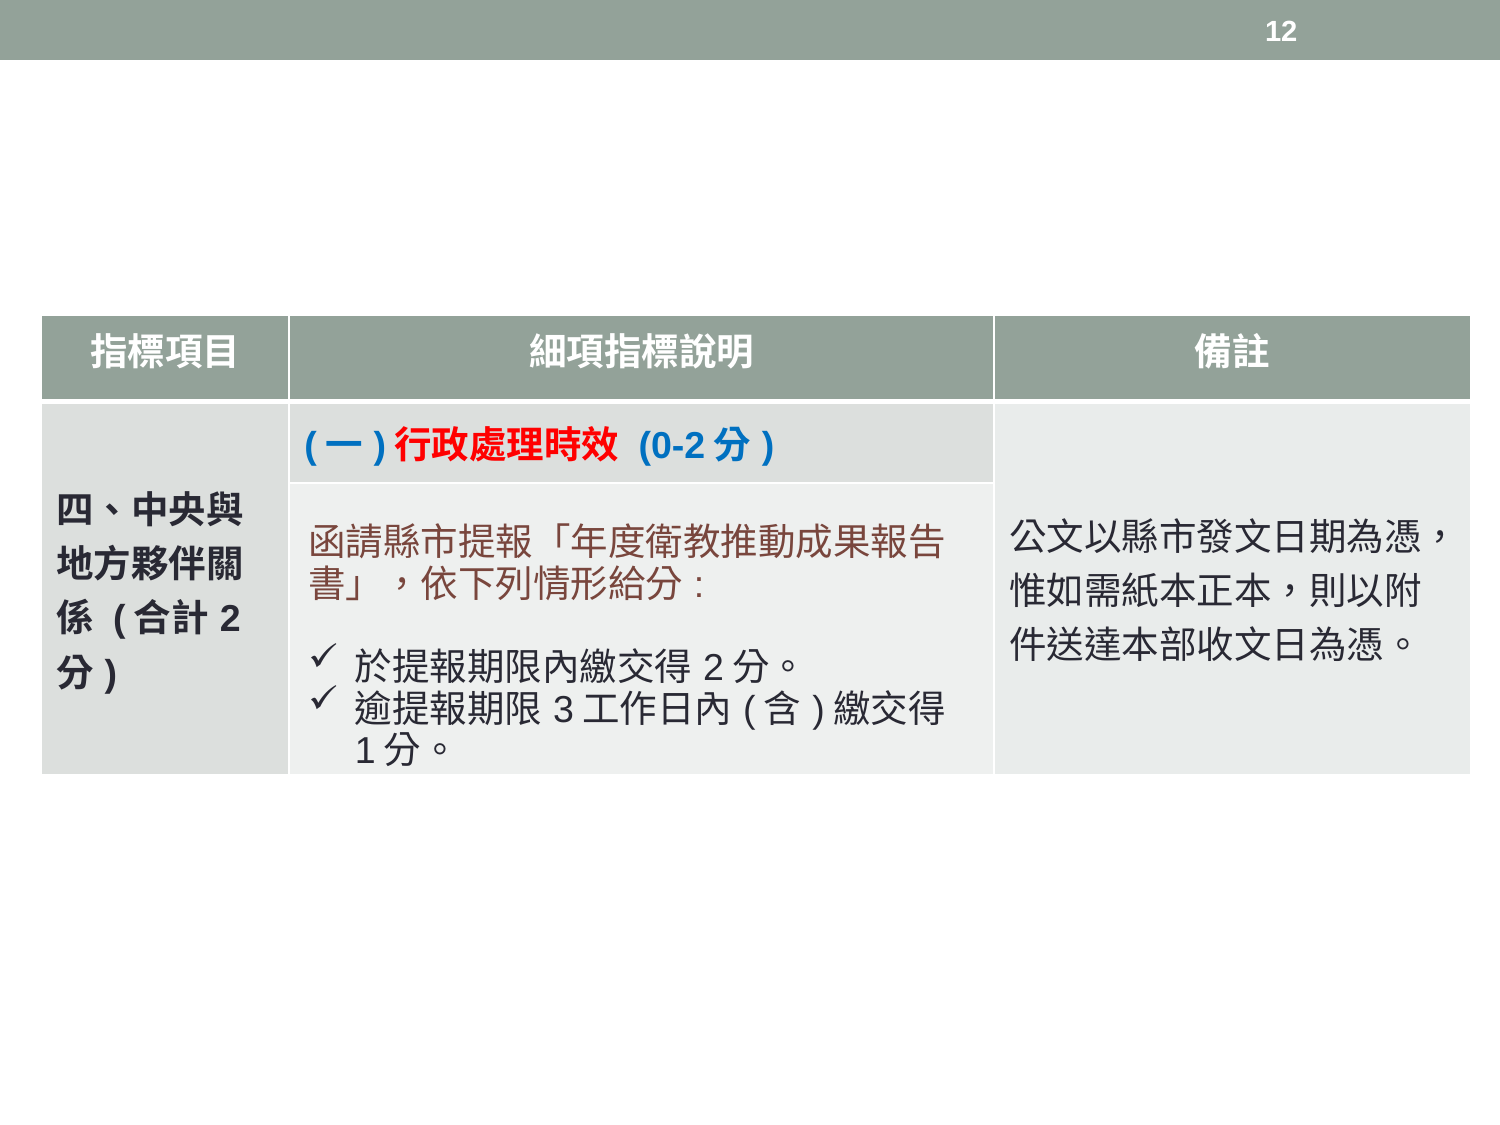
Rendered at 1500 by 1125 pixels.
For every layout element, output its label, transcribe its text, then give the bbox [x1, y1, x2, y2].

table_cell 函請縣市提報「年度衛教推動成果報告書」，依下列情形給分: 於提報期限內繳交得2分。 逾提報期限3工作日內(含)繳交得1分。 [290, 484, 993, 774]
table_header 細項指標說明 [290, 316, 993, 399]
table_cell (一)行政處理時效 (0-2分) [290, 404, 993, 482]
table_cell 四、中央與地方夥伴關係 (合計2分) [42, 404, 288, 774]
table_header 備註 [995, 316, 1470, 399]
slide_number 12 [1250, 3, 1425, 57]
table_header 指標項目 [42, 316, 288, 399]
table_cell 公文以縣市發文日期為憑，惟如需紙本正本，則以附件送達本部收文日為憑。 [995, 404, 1470, 774]
